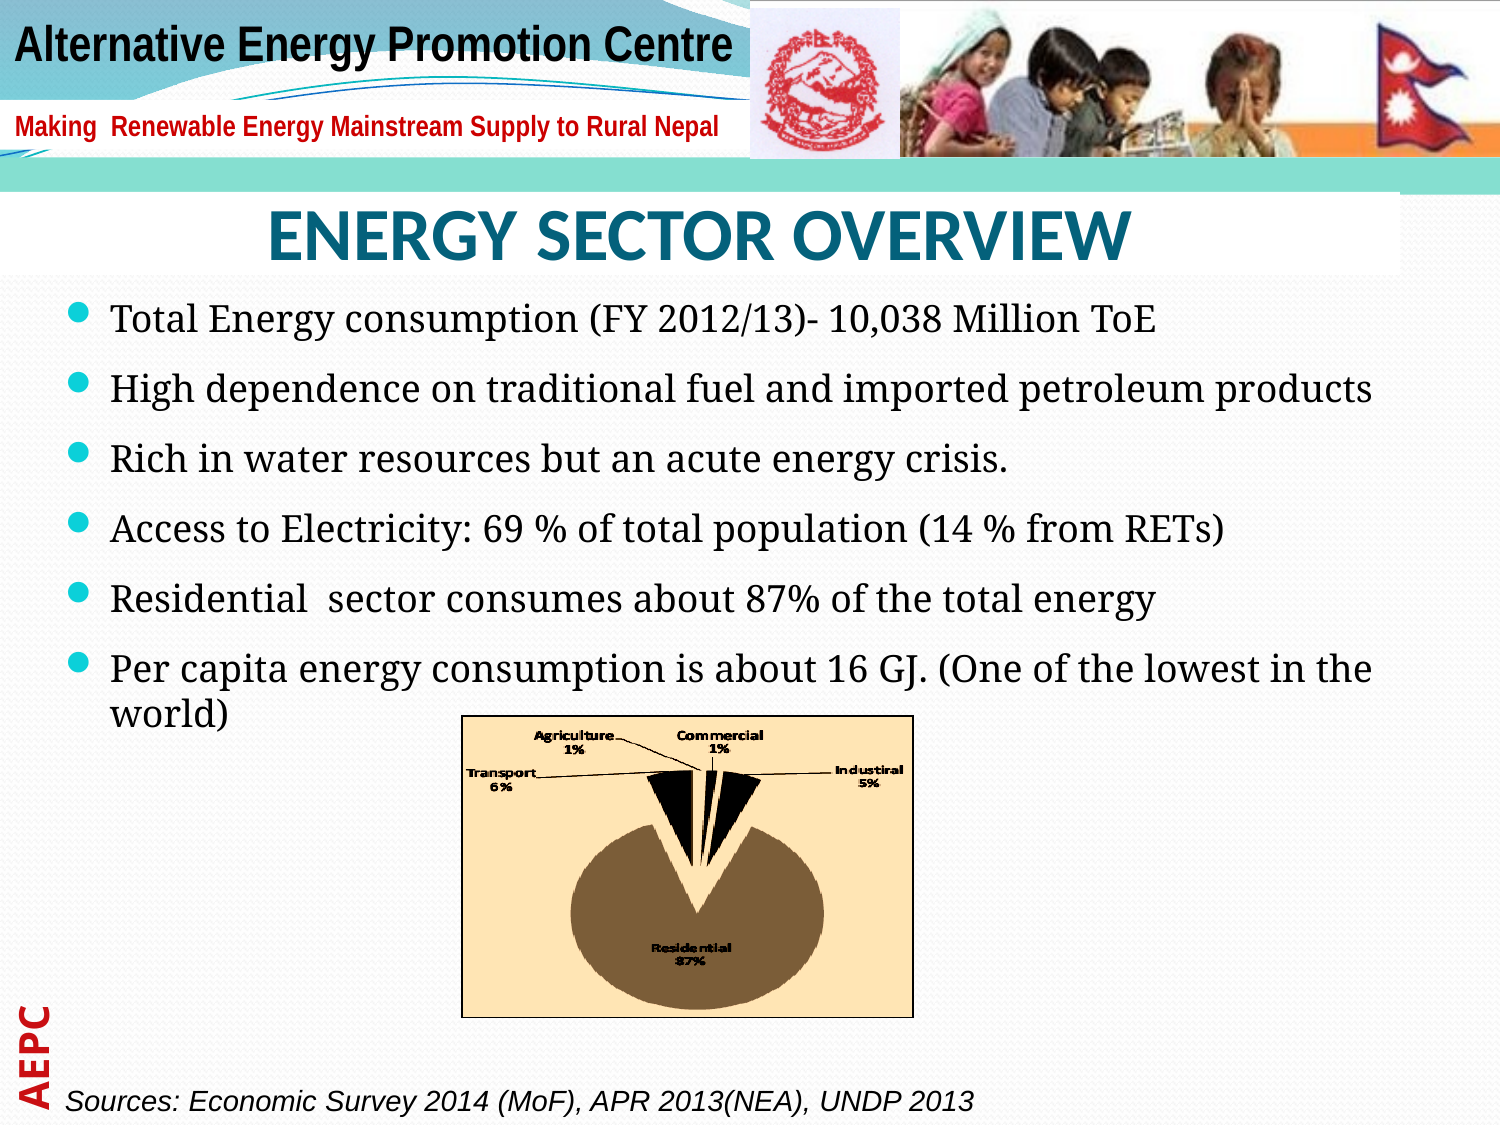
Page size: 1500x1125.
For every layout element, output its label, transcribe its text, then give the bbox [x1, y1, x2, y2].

list Total Energy consumption (FY 2012/13)- 10,038 Million ToE High dependence on traditional fuel and imported petroleum products Rich in water resources but an acute energy crisis. Access to Electricity: 69 % of total population (14 % from RETs) Residential sector consumes about 87% of the total energy Per capita energy consumption is about 16 GJ. (One of the lowest in the world) [49, 287, 1451, 688]
picture [462, 716, 913, 1017]
title Energy Sector Overview [0, 191, 1401, 276]
text_box Sources: Economic Survey 2014 (MoF), APR 2013(NEA), UNDP 2013 [49, 1074, 1163, 1125]
picture [750, 0, 1500, 157]
